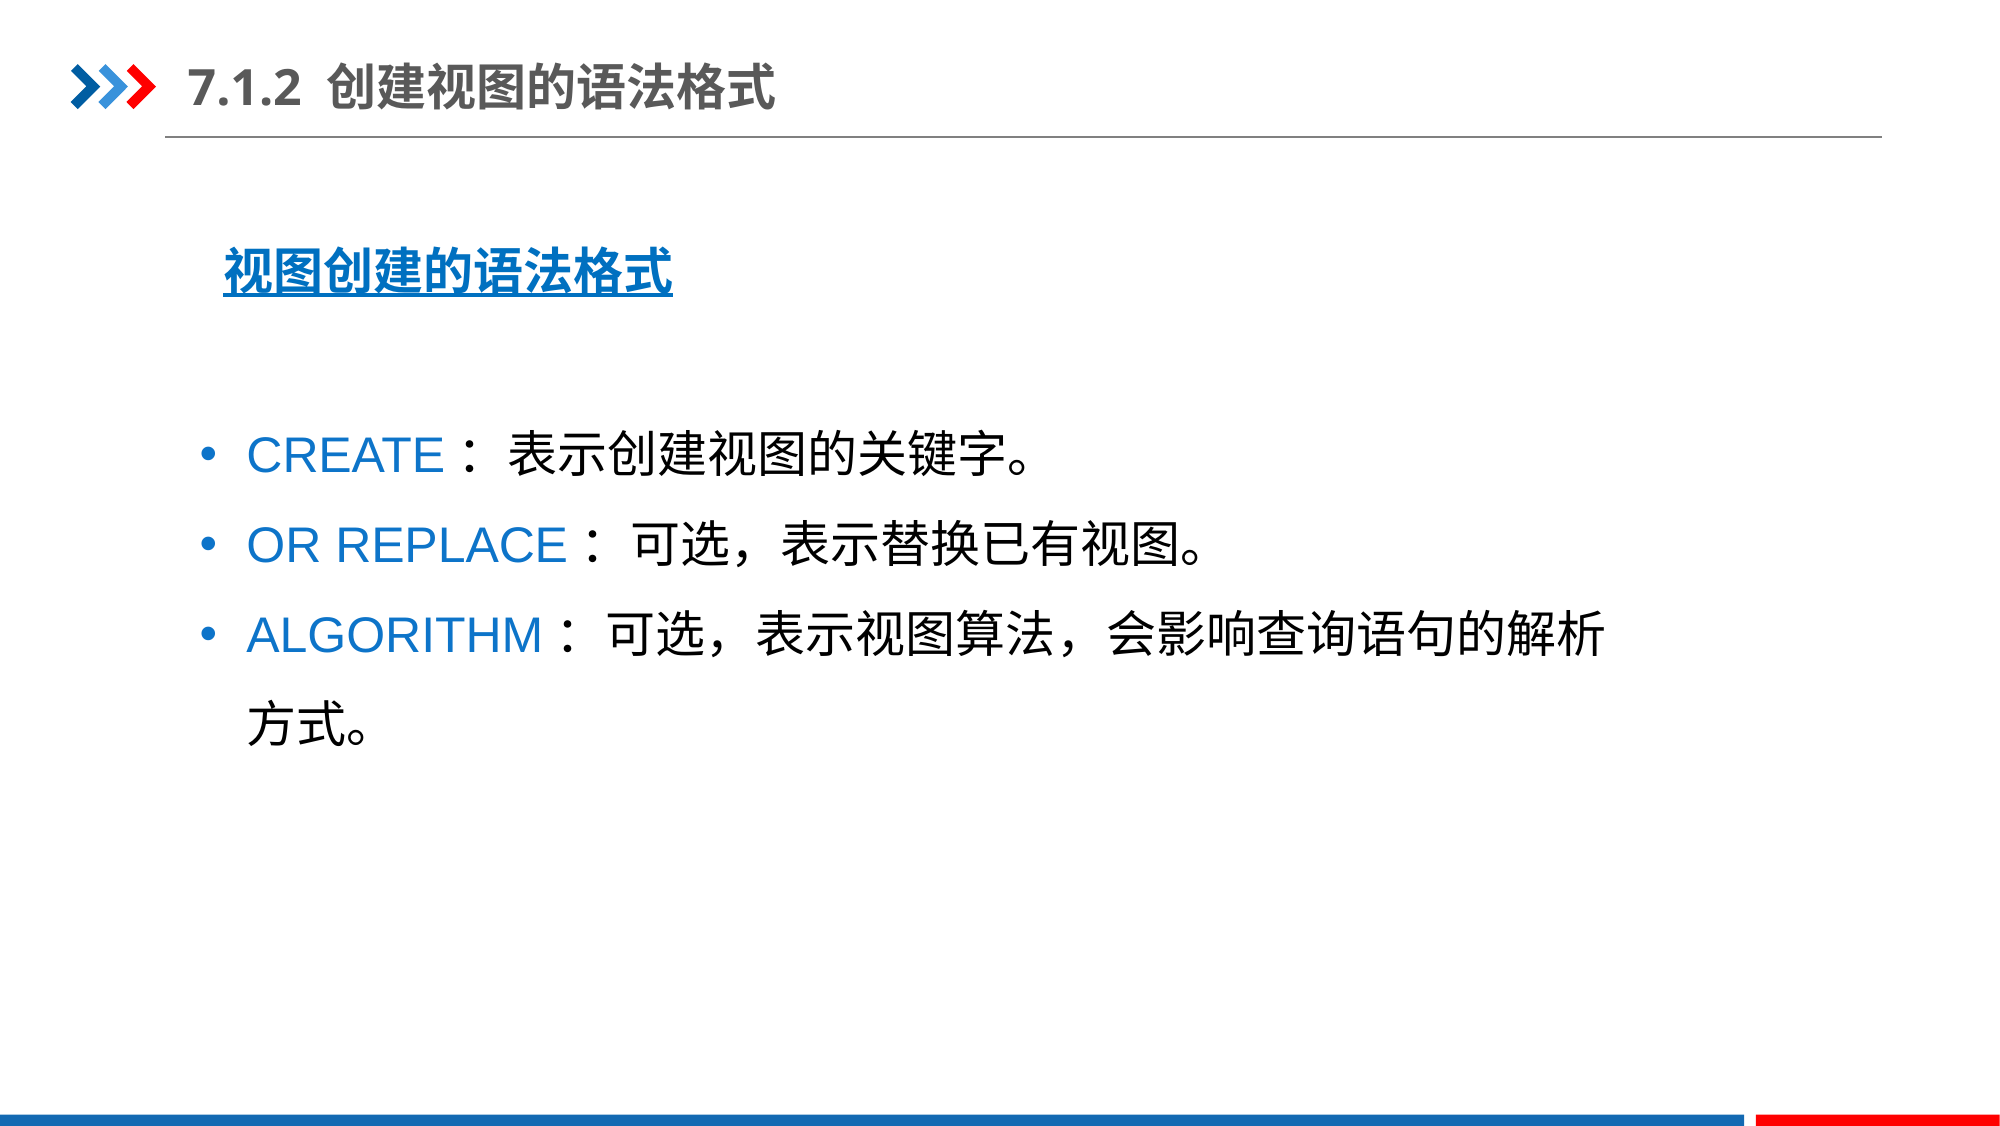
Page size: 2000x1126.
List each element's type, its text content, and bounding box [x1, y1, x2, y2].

text_box CREATE：表示创建视图的关键字。 OR REPLACE：可选，表示替换已有视图。 ALGORITHM：可选，表示视图算法，会影响查询语句的解析方式。 [184, 385, 1658, 761]
text_box 7.1.2 创建视图的语法格式 [187, 43, 827, 127]
text_box 视图创建的语法格式 [208, 231, 781, 307]
